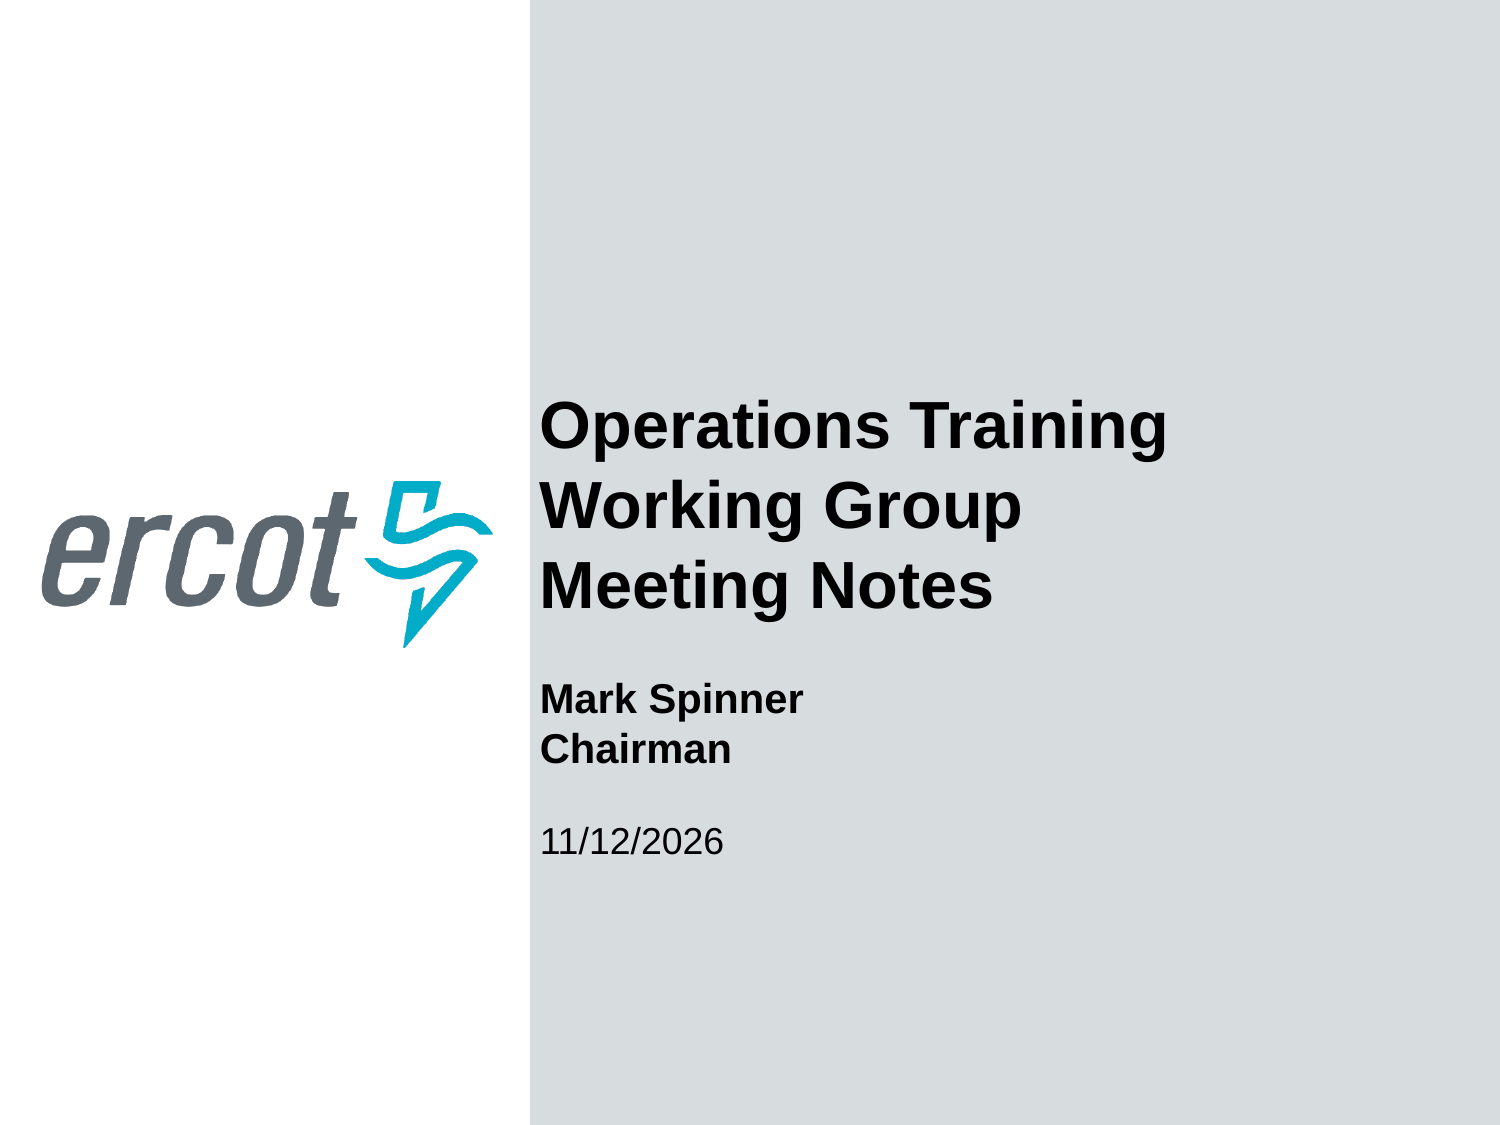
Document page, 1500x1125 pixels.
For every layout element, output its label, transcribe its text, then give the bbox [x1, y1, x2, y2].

picture [32, 471, 501, 654]
text_box Operations Training Working Group Meeting Notes Mark Spinner Chairman 10/24/2016 [525, 375, 1452, 870]
